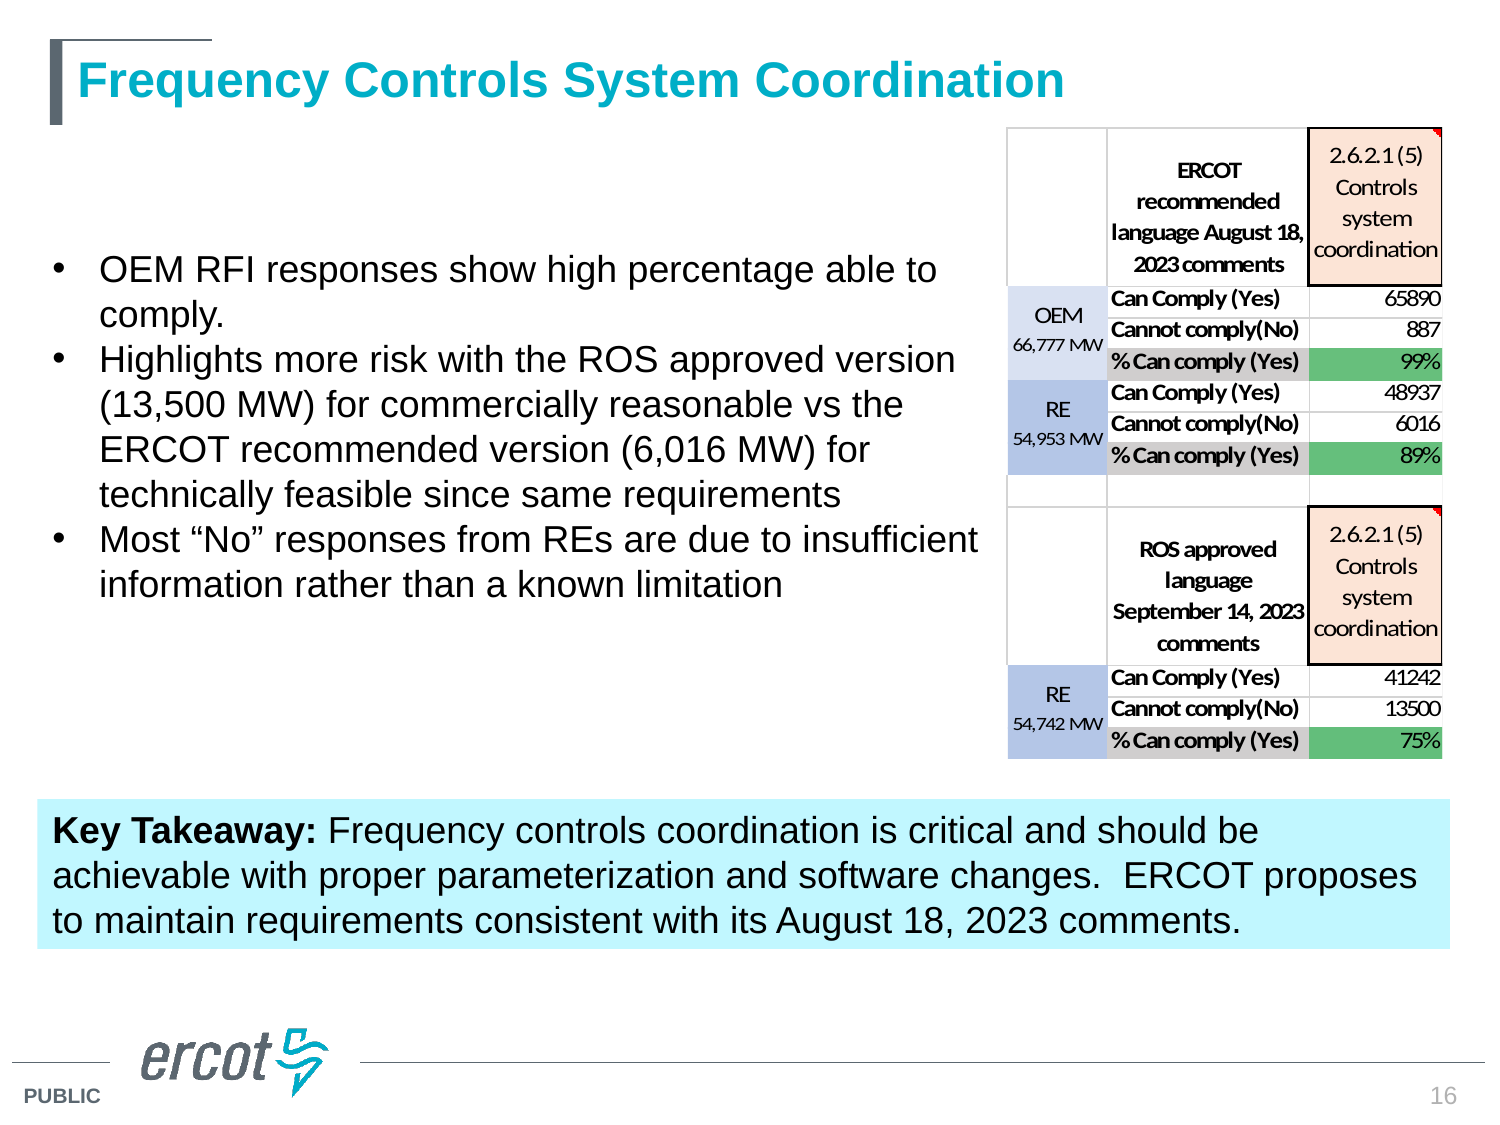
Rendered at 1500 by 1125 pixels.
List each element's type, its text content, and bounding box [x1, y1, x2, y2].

text_box OEM RFI responses show high percentage able to comply. Highlights more risk with the ROS approved version (13,500 MW) for commercially reasonable vs the ERCOT recommended version (6,016 MW) for technically feasible since same requirements Most “No” responses from REs are due to insufficient information rather than a known limitation [37, 237, 1000, 658]
title Frequency Controls System Coordination [62, 39, 1450, 125]
picture [1005, 127, 1444, 761]
slide_number 16 [1400, 1076, 1488, 1113]
text_box Key Takeaway: Frequency controls coordination is critical and should be achievable with proper parameterization and software changes. ERCOT proposes to maintain requirements consistent with its August 18, 2023 comments. [37, 799, 1450, 949]
picture [137, 1024, 332, 1100]
